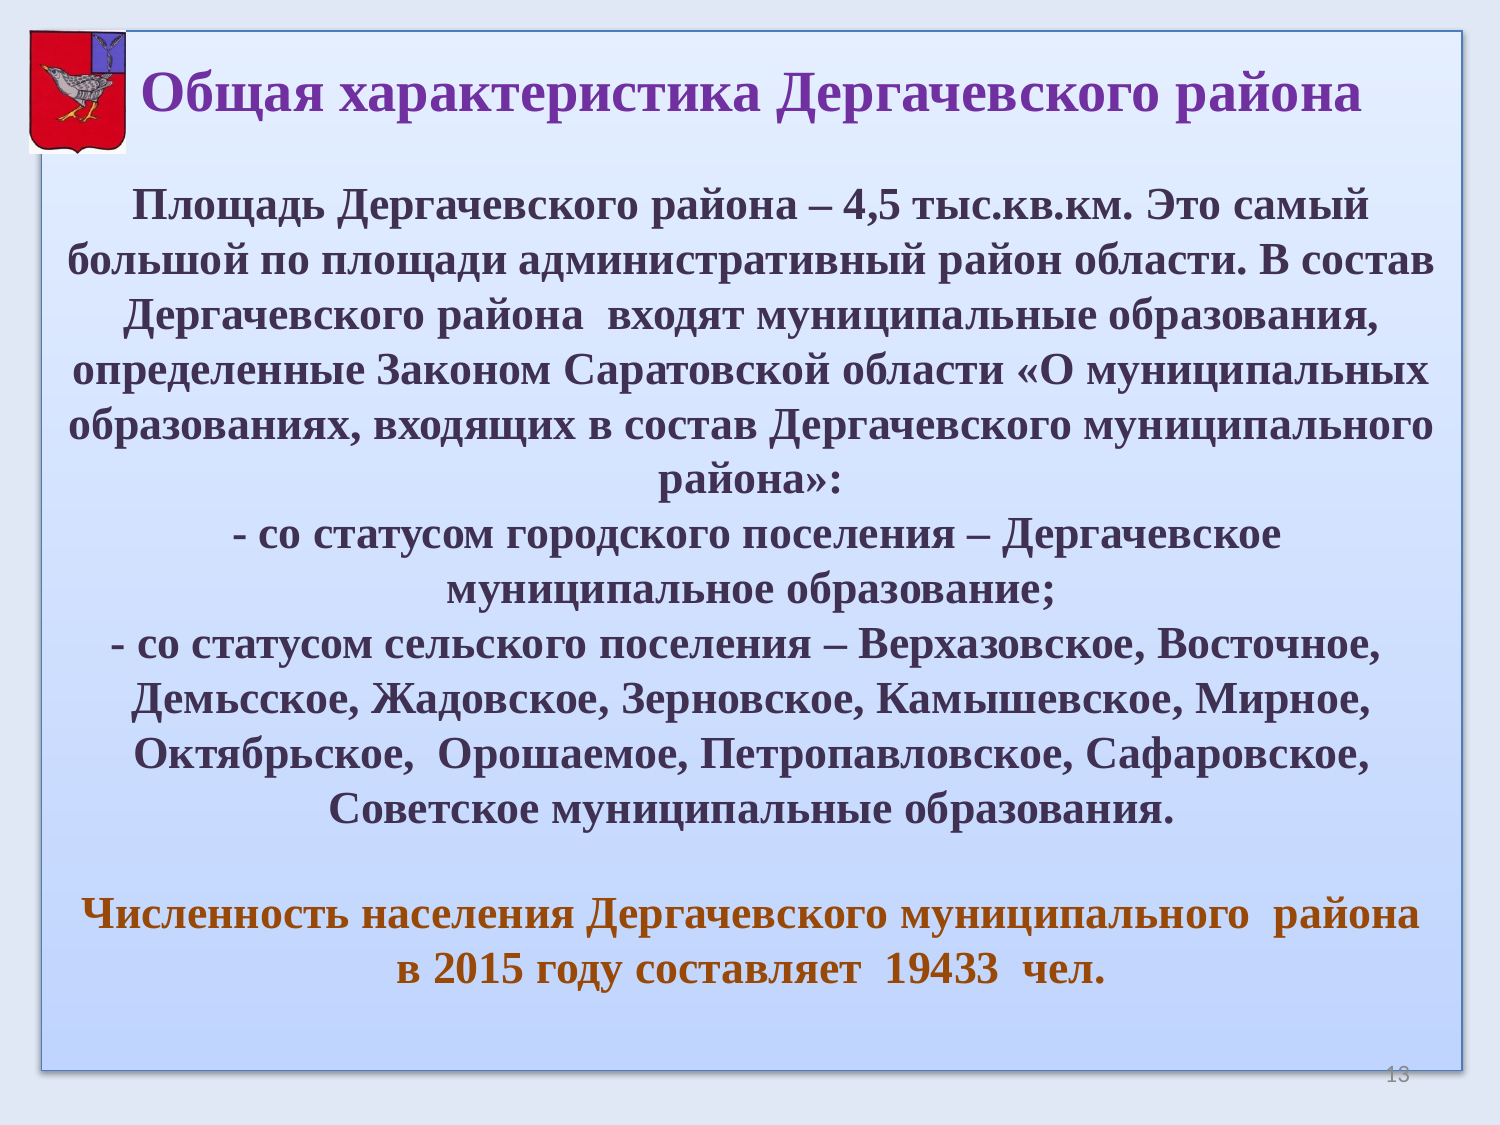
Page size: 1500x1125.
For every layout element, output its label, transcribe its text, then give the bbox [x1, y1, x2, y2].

title Общая характеристика Дергачевского района Площадь Дергачевского района – 4,5 тыс.кв.км. Это самый большой по площади административный район области. В состав Дергачевского района входят муниципальные образования, определенные Законом Саратовской области «О муниципальных образованиях, входящих в состав Дергачевского муниципального района»: - со статусом городского поселения – Дергачевское муниципальное образование; - со статусом сельского поселения – Верхазовское, Восточное, Демьсское, Жадовское, Зерновское, Камышевское, Мирное, Октябрьское, Орошаемое, Петропавловское, Сафаровское, Советское муниципальные образования. Численность населения Дергачевского муниципального района в 2015 году составляет 19433 чел. [41, 30, 1463, 1071]
picture [29, 30, 126, 154]
slide_number 13 [1074, 1042, 1425, 1103]
